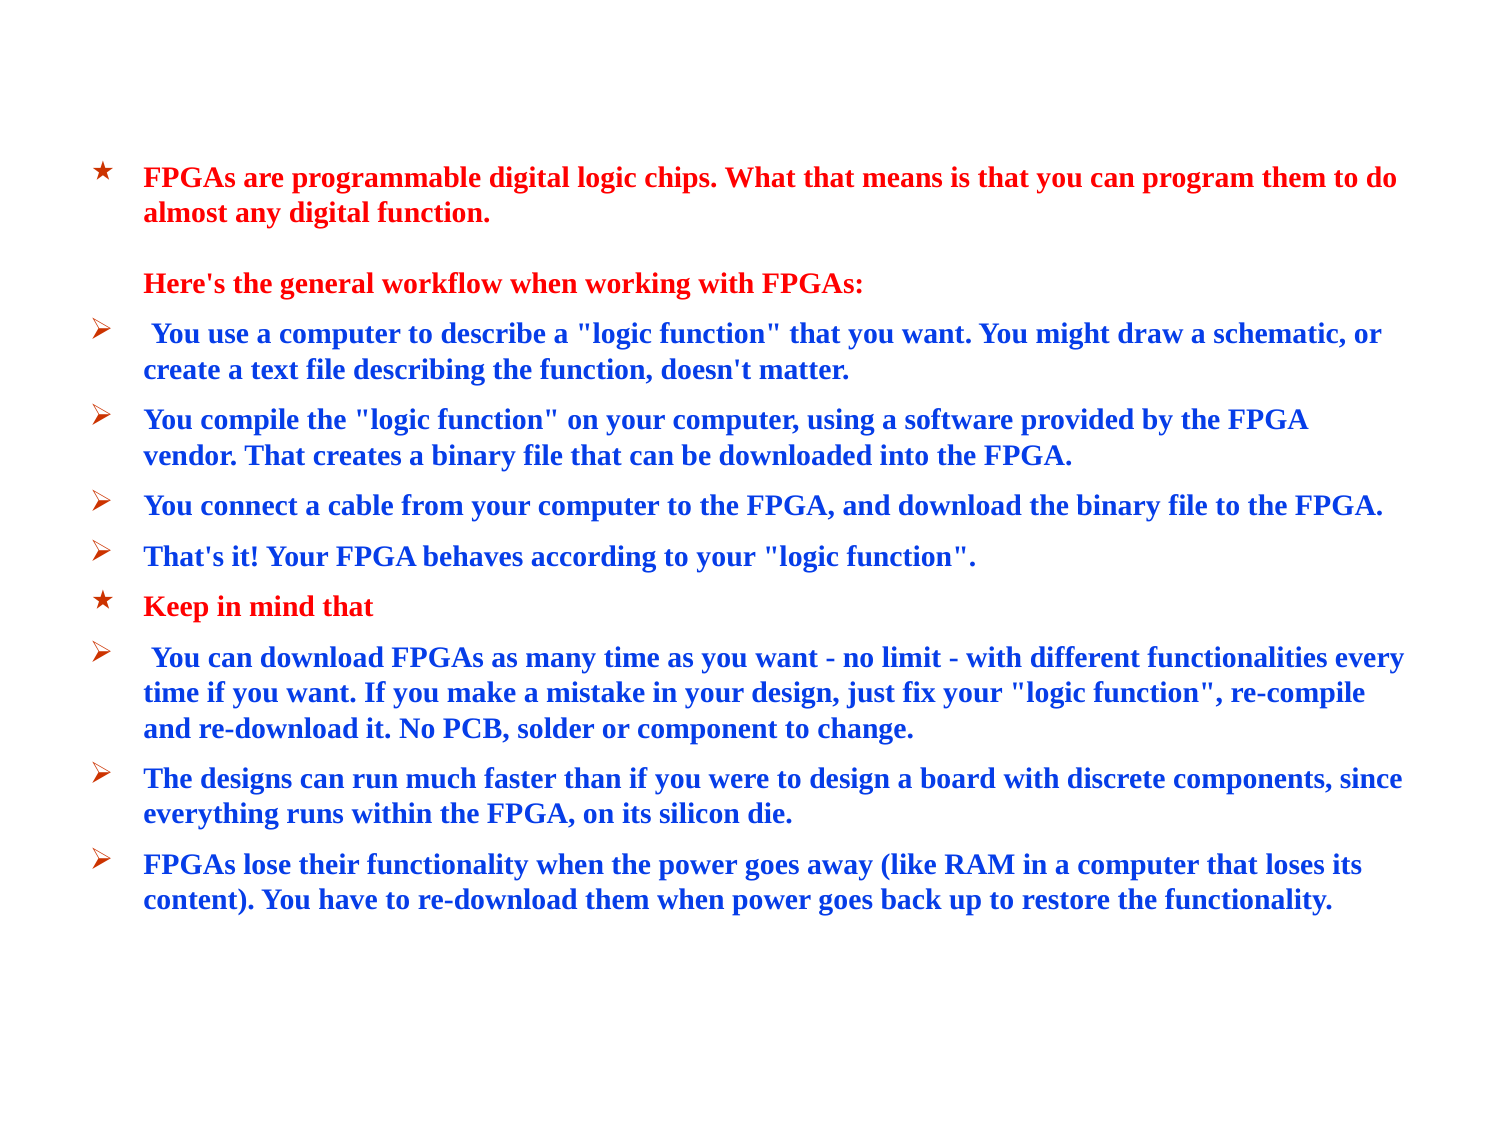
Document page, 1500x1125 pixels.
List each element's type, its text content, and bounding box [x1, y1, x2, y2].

list FPGAs are programmable digital logic chips. What that means is that you can program them to do almost any digital function. Here's the general workflow when working with FPGAs: You use a computer to describe a "logic function" that you want. You might draw a schematic, or create a text file describing the function, doesn't matter. You compile the "logic function" on your computer, using a software provided by the FPGA vendor. That creates a binary file that can be downloaded into the FPGA. You connect a cable from your computer to the FPGA, and download the binary file to the FPGA. That's it! Your FPGA behaves according to your "logic function". Keep in mind that You can download FPGAs as many time as you want - no limit - with different functionalities every time if you want. If you make a mistake in your design, just fix your "logic function", re-compile and re-download it. No PCB, solder or component to change. The designs can run much faster than if you were to design a board with discrete components, since everything runs within the FPGA, on its silicon die. FPGAs lose their functionality when the power goes away (like RAM in a computer that loses its content). You have to re-download them when power goes back up to restore the functionality. [75, 149, 1425, 943]
